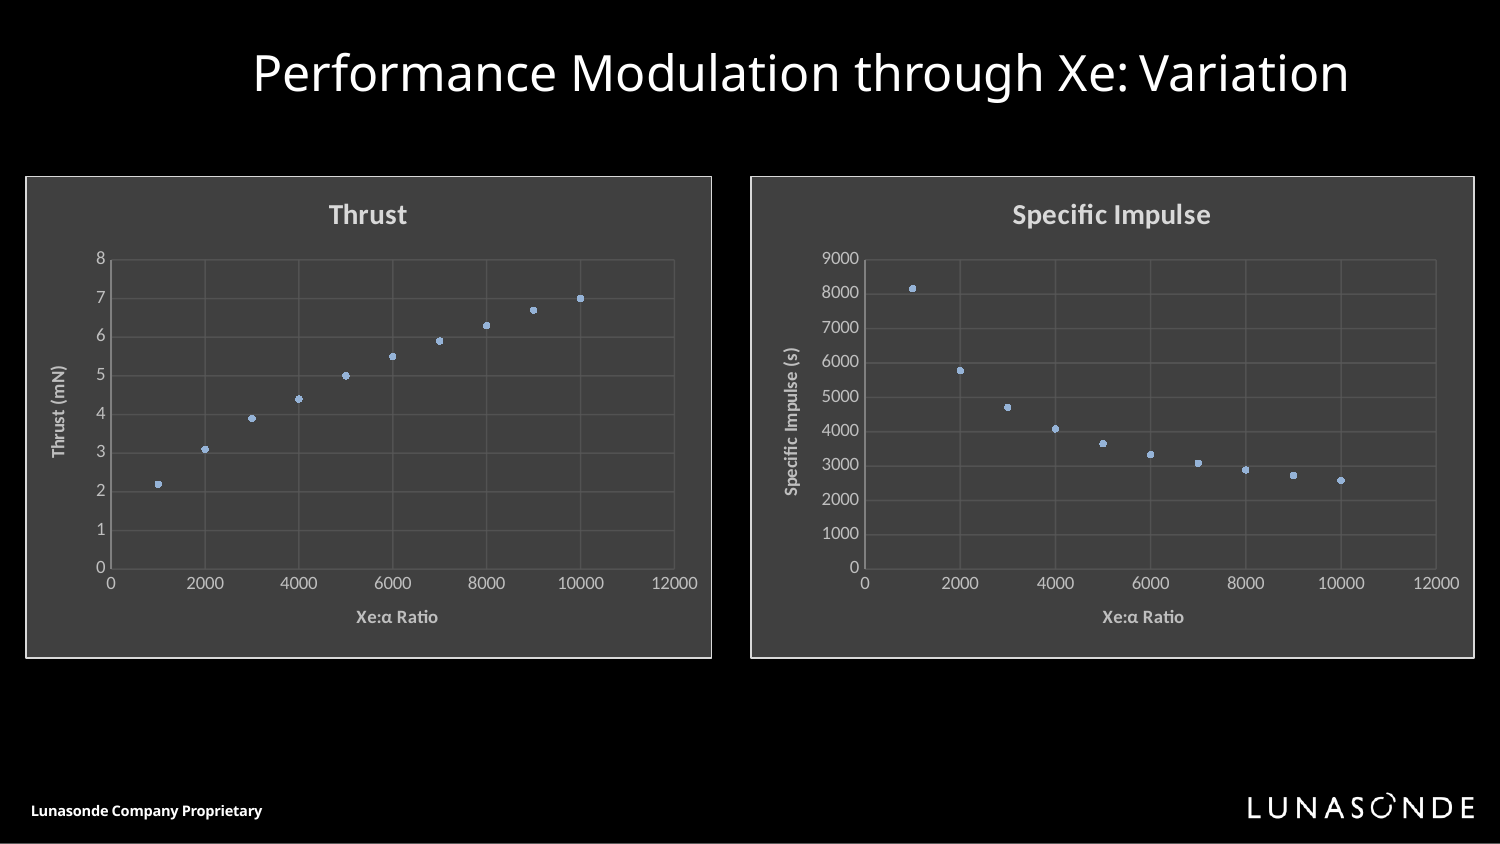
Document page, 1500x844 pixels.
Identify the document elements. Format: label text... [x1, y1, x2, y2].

footer Lunasonde Company Proprietary [28, 800, 281, 844]
chart [24, 175, 713, 660]
picture [1236, 783, 1485, 827]
chart [749, 175, 1476, 660]
